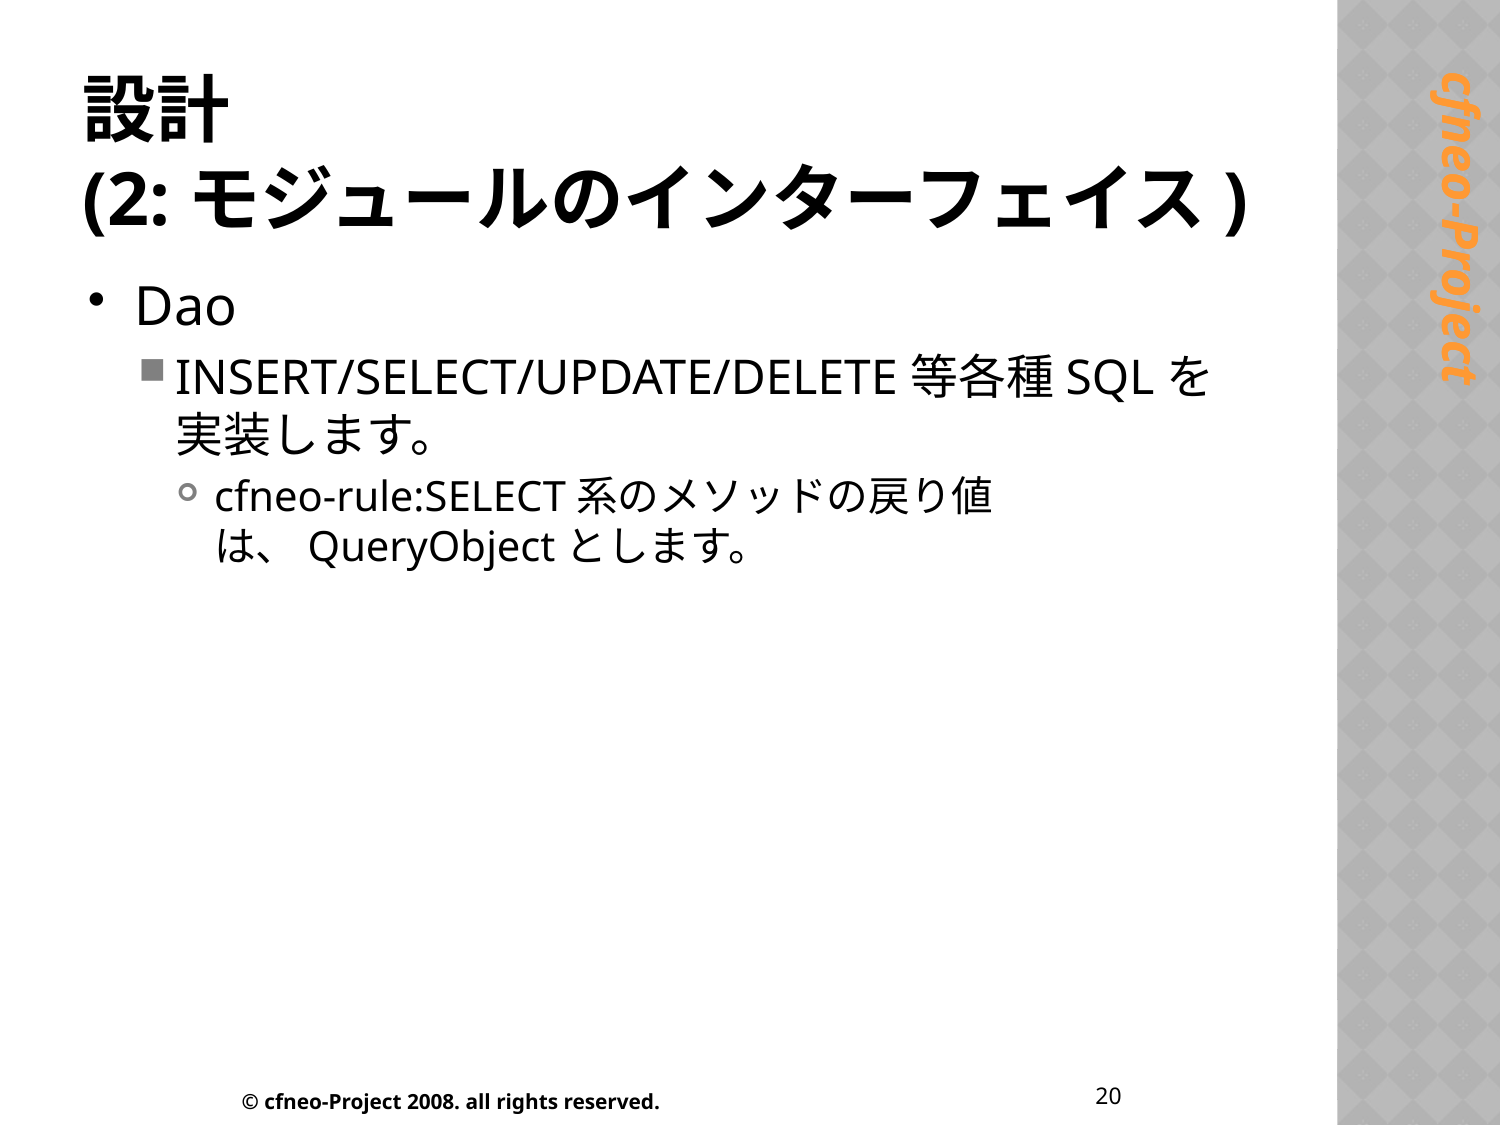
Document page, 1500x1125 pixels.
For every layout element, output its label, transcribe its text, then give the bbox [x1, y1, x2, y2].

list Dao INSERT/SELECT/UPDATE/DELETE等各種SQLを実装します。 cfneo-rule:SELECT系のメソッドの戻り値は、QueryObjectとします。 [75, 264, 1263, 1059]
title 設計 (2:モジュールのインターフェイス) [75, 52, 1263, 240]
slide_number 20 [1025, 1075, 1122, 1113]
footer © cfneo-Project 2008. all rights reserved. [75, 1075, 675, 1114]
